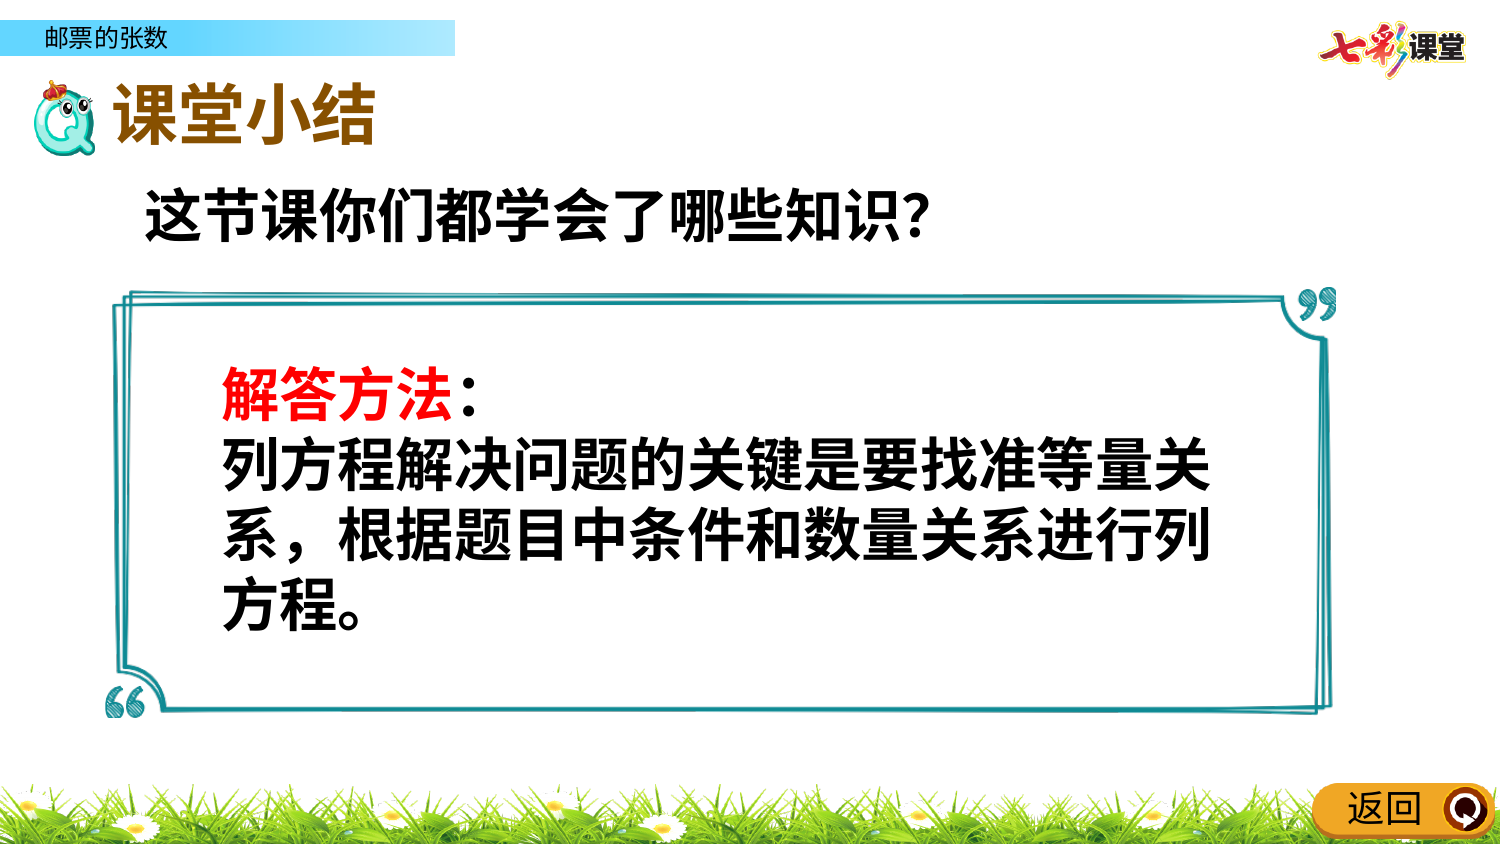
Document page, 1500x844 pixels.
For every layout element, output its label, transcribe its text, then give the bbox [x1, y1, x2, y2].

picture [34, 80, 96, 156]
text_box 课堂小结 [100, 67, 404, 159]
text_box 这节课你们都学会了哪些知识？ [133, 173, 972, 255]
picture [0, 783, 1500, 844]
picture [1316, 20, 1468, 80]
picture [105, 287, 1337, 718]
